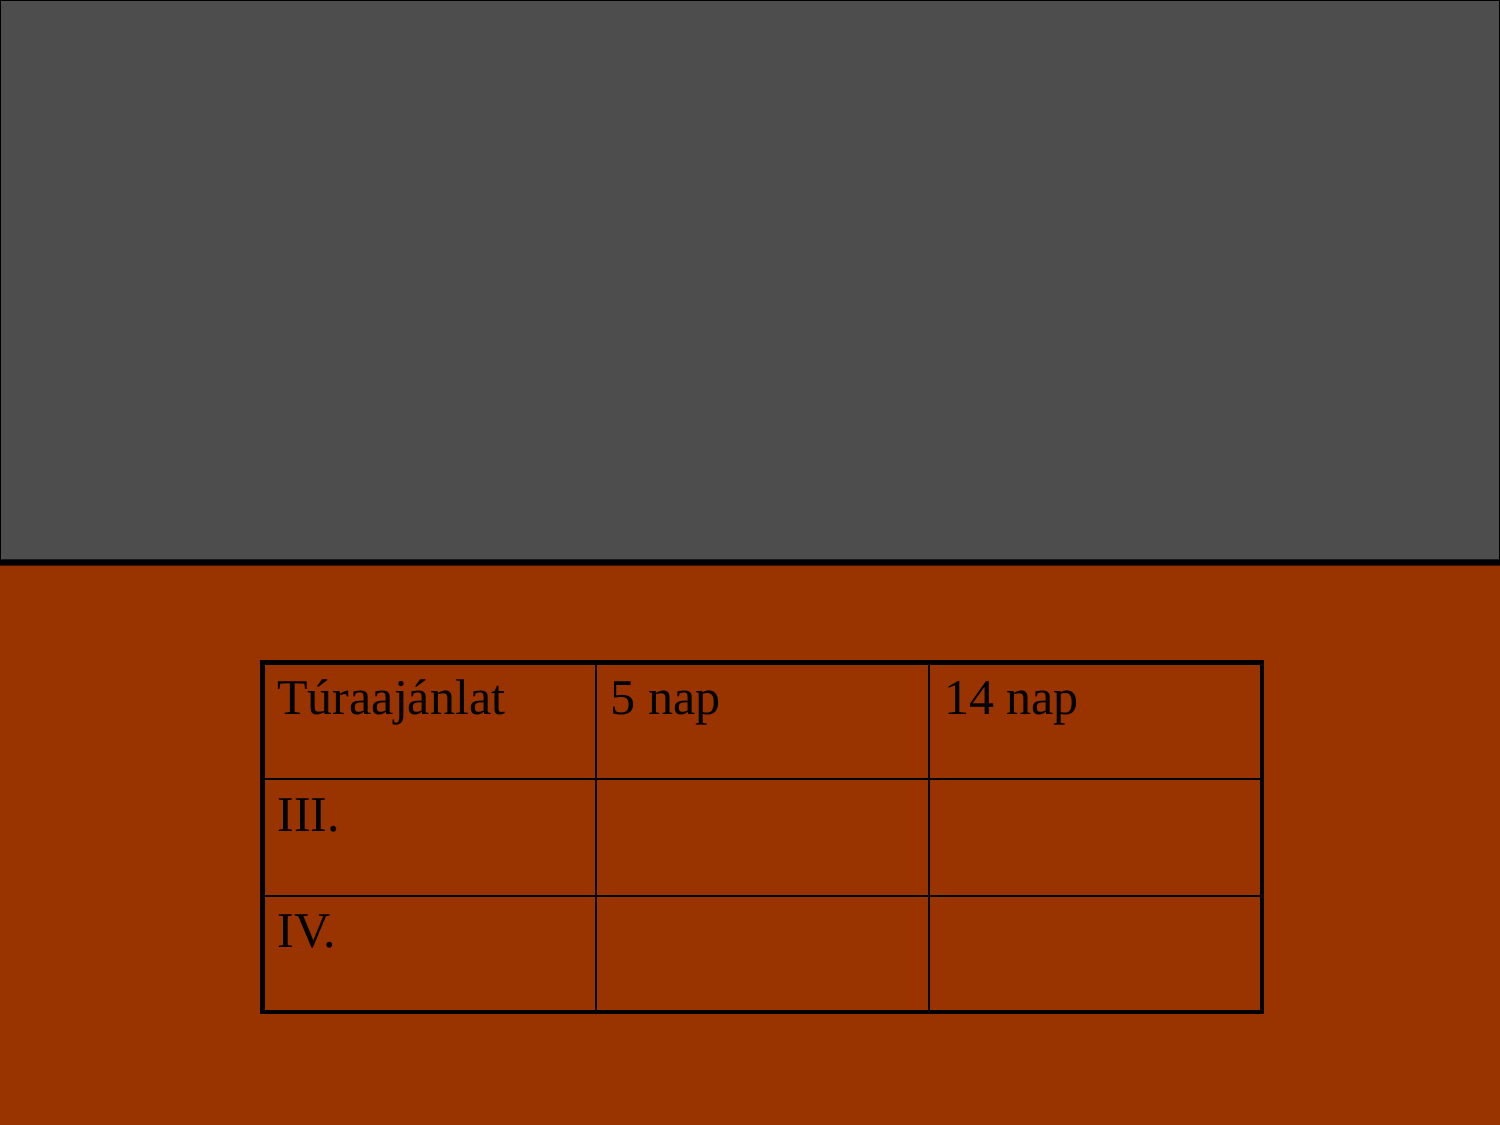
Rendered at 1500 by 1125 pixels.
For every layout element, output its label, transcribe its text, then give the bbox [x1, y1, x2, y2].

table_cell [930, 780, 1260, 895]
table_header Túraajánlat [265, 665, 595, 778]
table_cell IV. [265, 897, 595, 1010]
table_header 14 nap [930, 665, 1260, 778]
table_cell [597, 780, 928, 895]
table_header 5 nap [597, 665, 928, 778]
table_cell [597, 897, 928, 1010]
table_cell III. [265, 780, 595, 895]
table_cell [930, 897, 1260, 1010]
